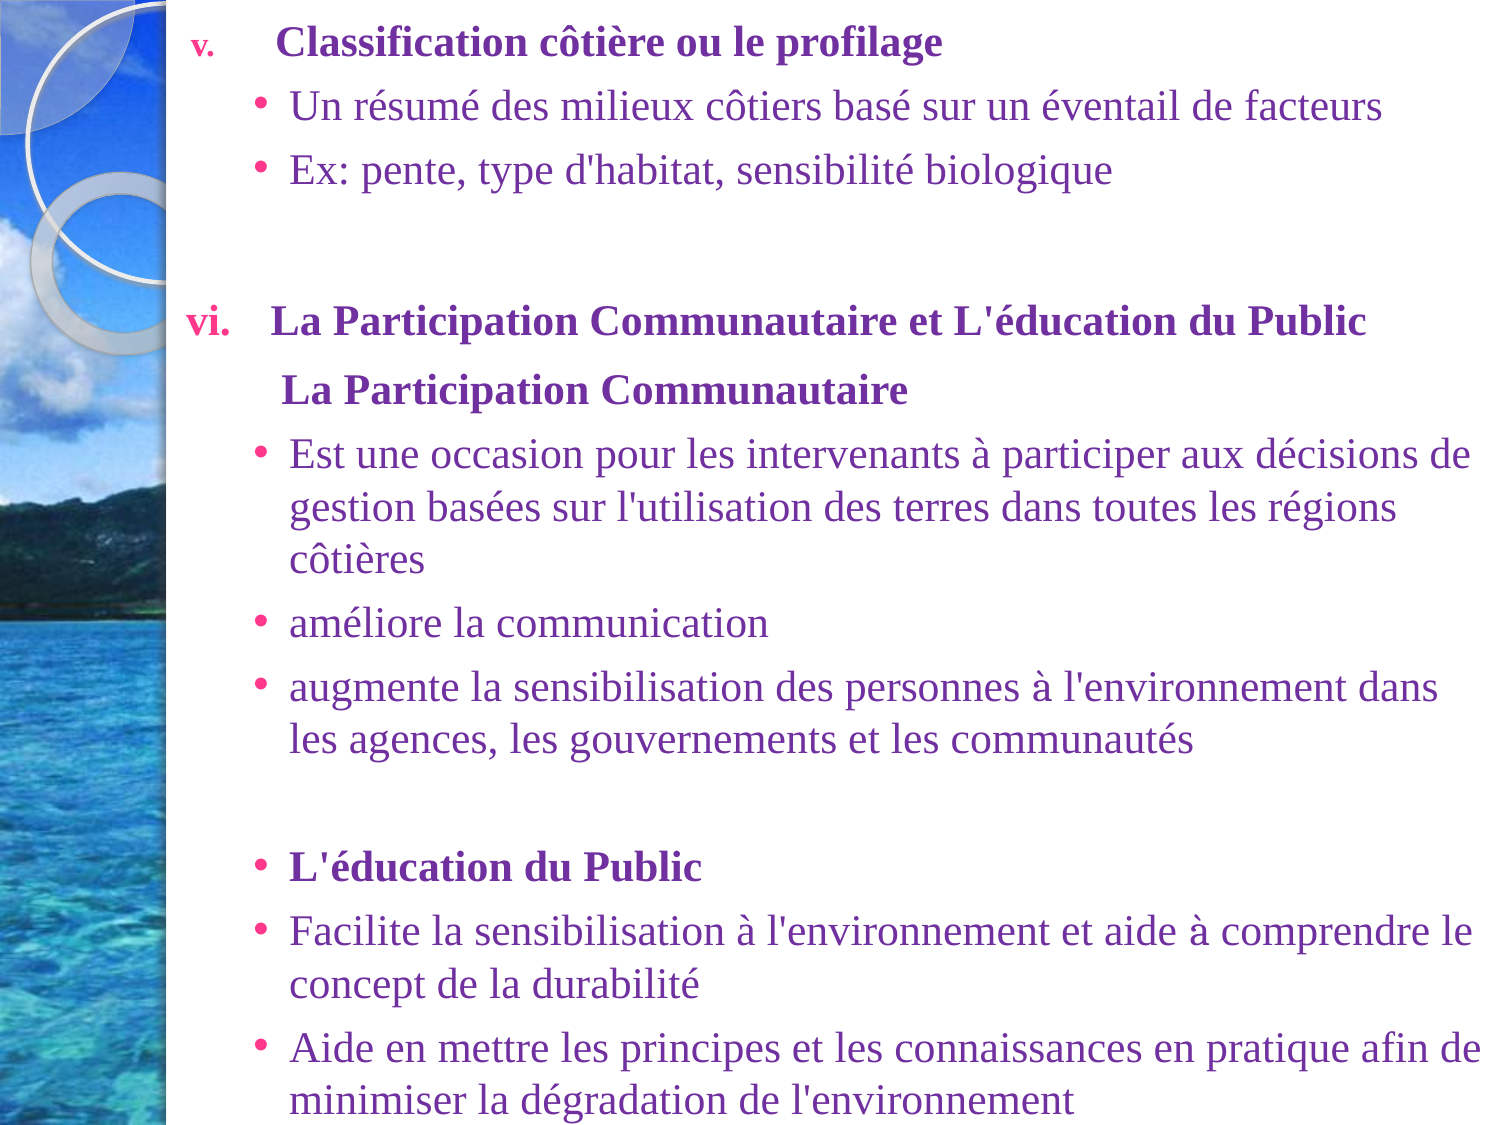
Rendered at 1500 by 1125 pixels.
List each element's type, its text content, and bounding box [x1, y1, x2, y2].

picture [62, 195, 160, 280]
picture [136, 0, 162, 4]
list Classification côtière ou le profilage Un résumé des milieux côtiers basé sur un éventail de facteurs Ex: pente, type d'habitat, sensibilité biologique La Participation Communautaire et L'éducation du Public La Participation Communautaire Est une occasion pour les intervenants à participer aux décisions de gestion basées sur l'utilisation des terres dans toutes les régions côtières améliore la communication augmente la sensibilisation des personnes à l'environnement dans les agences, les gouvernements et les communautés L'éducation du Public Facilite la sensibilisation à l'environnement et aide à comprendre le concept de la durabilité Aide en mettre les principes et les connaissances en pratique afin de minimiser la dégradation de l'environnement [162, 0, 1500, 788]
picture [53, 240, 160, 332]
picture [32, 13, 160, 207]
picture [0, 134, 166, 1125]
